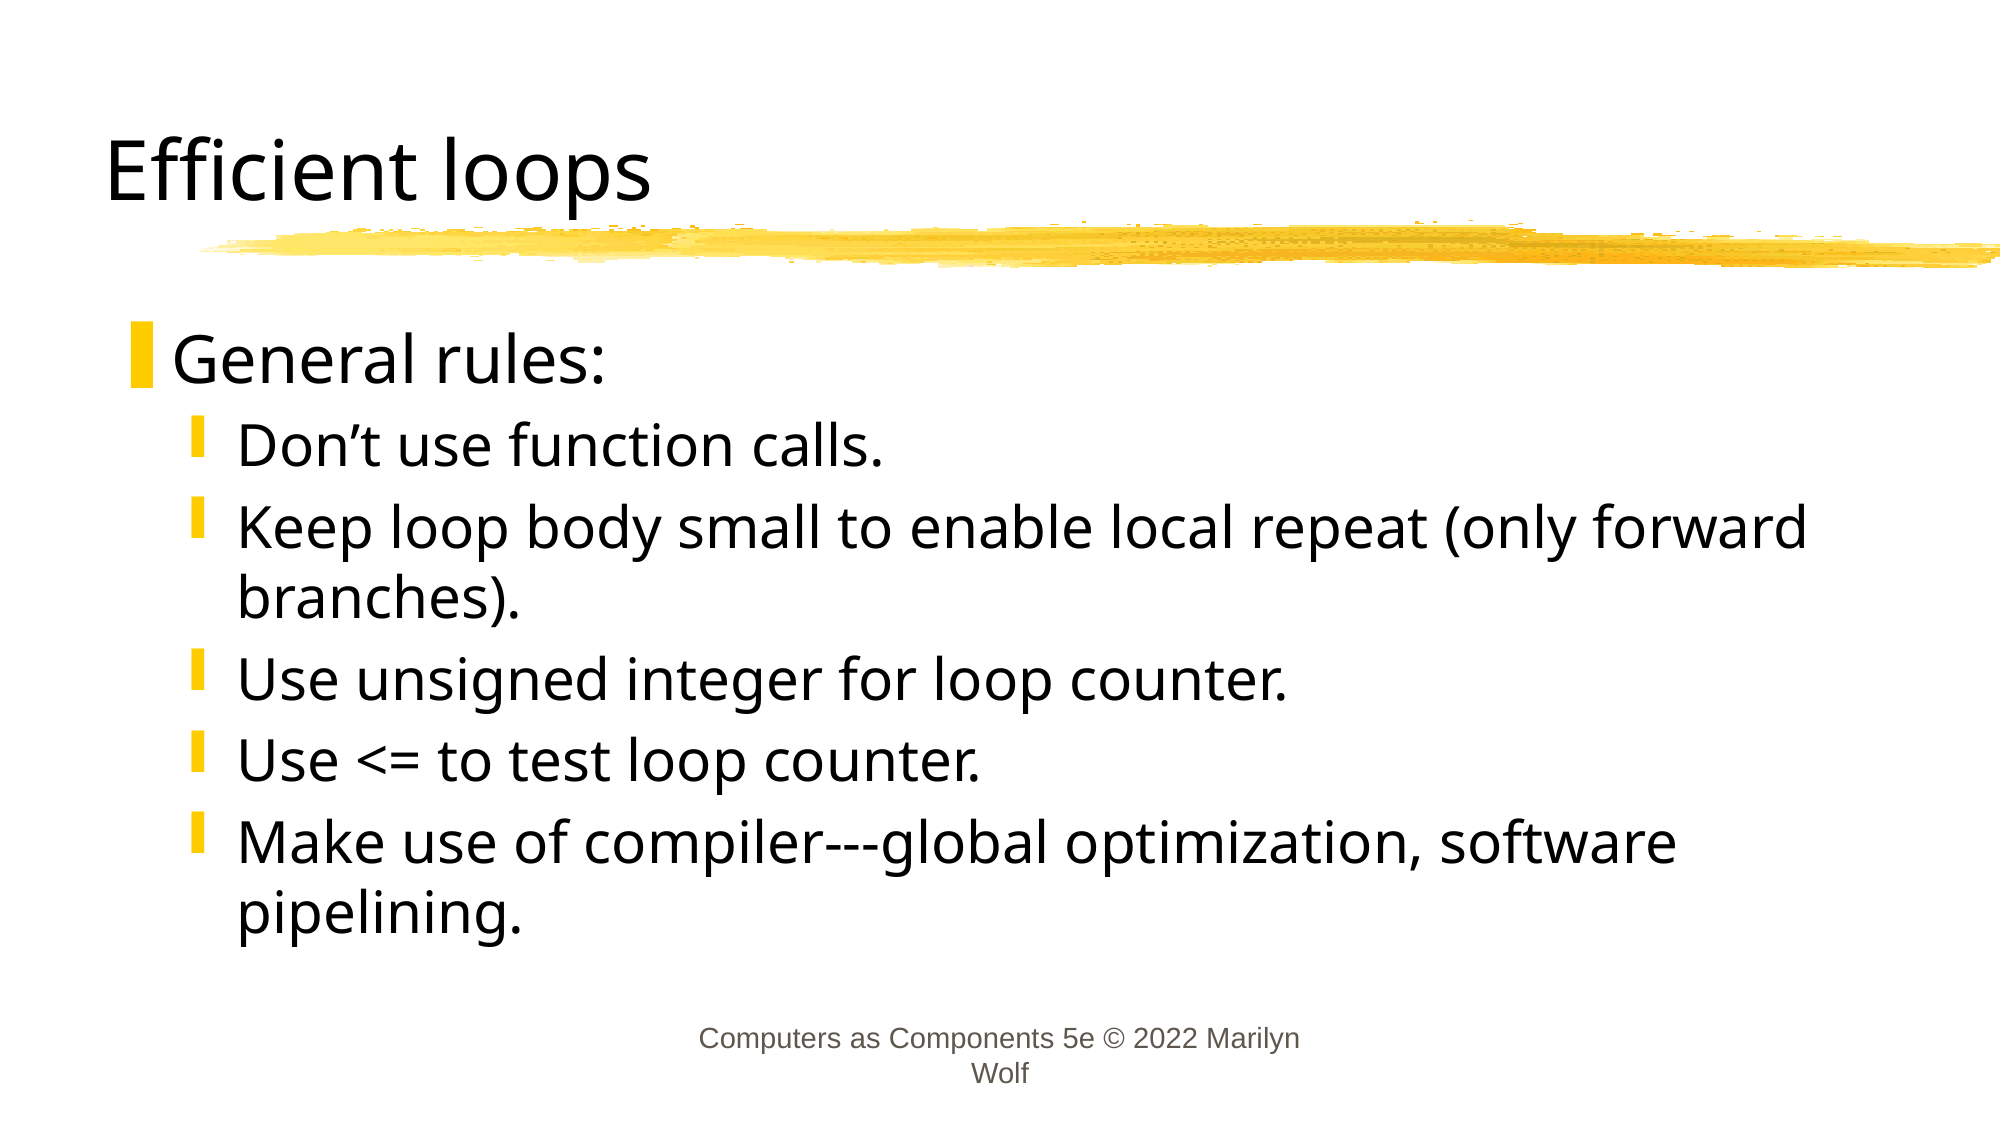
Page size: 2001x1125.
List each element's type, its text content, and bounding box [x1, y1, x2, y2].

list General rules: Don’t use function calls. Keep loop body small to enable local repeat (only forward branches). Use unsigned integer for loop counter. Use <= to test loop counter. Make use of compiler---global optimization, software pipelining. [99, 309, 1890, 994]
footer Computers as Components 5e © 2022 Marilyn Wolf [683, 1021, 1317, 1098]
title Efficient loops [88, 37, 1790, 226]
picture [200, 215, 2000, 279]
